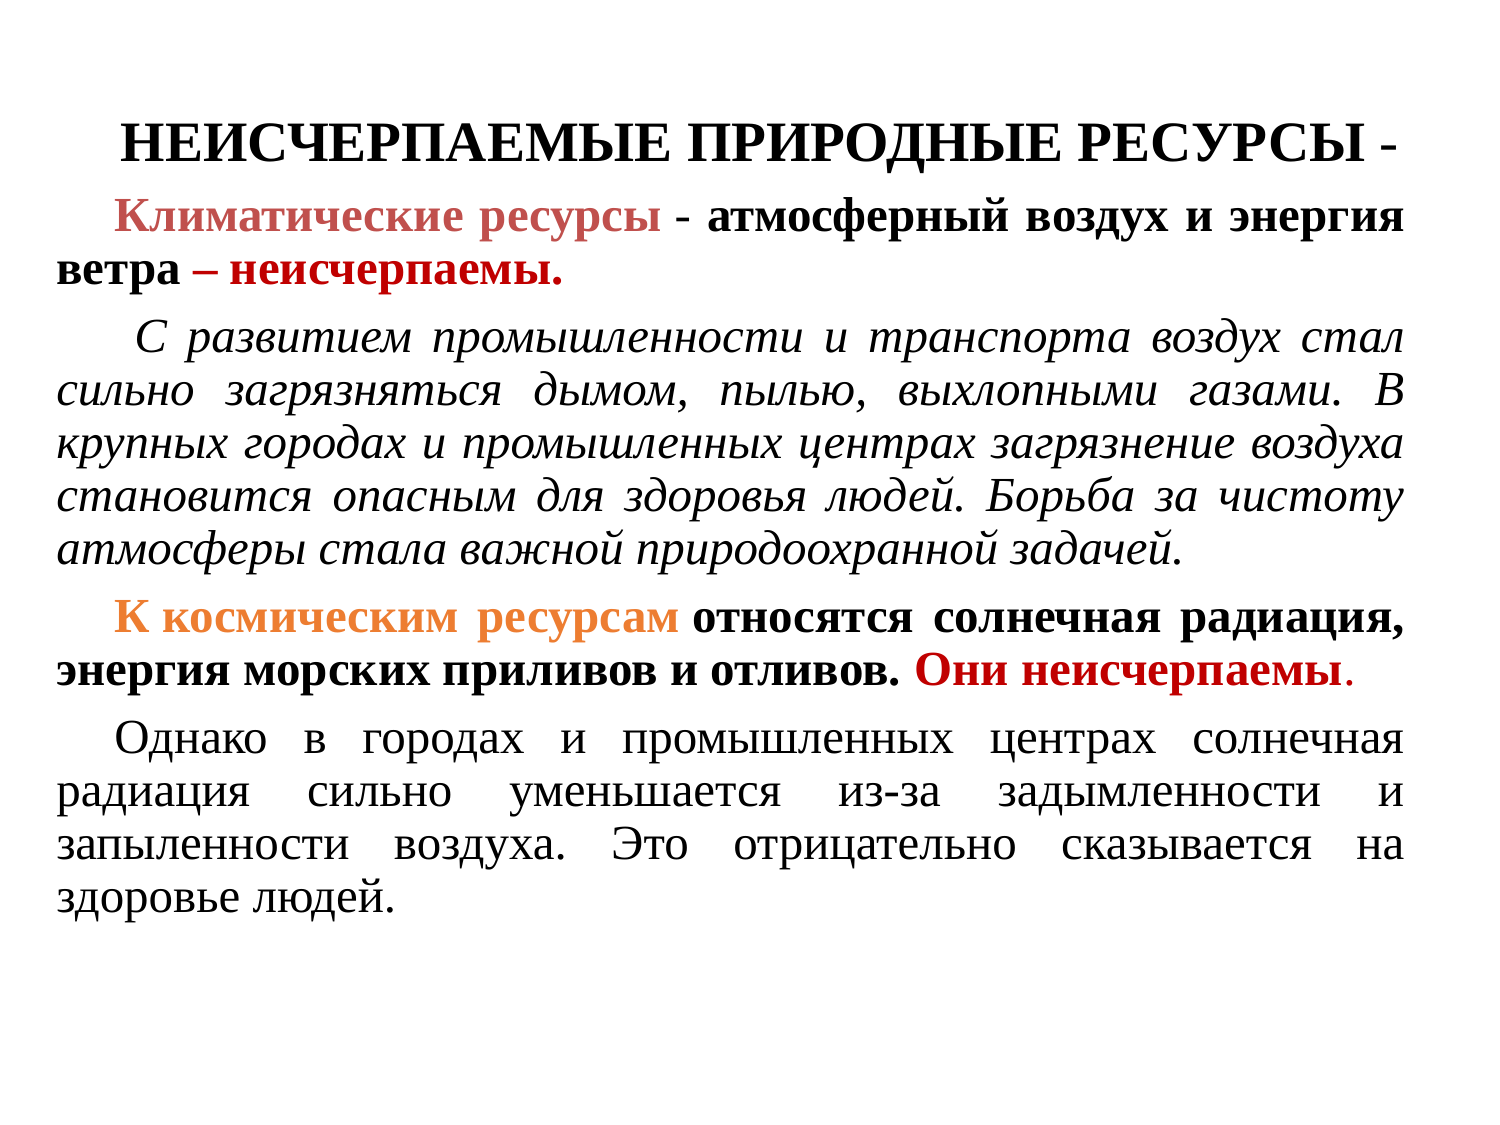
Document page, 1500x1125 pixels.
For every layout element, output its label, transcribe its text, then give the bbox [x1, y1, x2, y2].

list НЕИСЧЕРПАЕМЫЕ ПРИРОДНЫЕ РЕСУРСЫ - Климатические ресурсы - атмосферный воздух и энергия ветра – неисчерпаемы. С развитием промышленности и транспорта воздух стал сильно загрязняться дымом, пылью, выхлопными газами. В крупных городах и промышленных центрах загрязнение воздуха становится опасным для здоровья людей. Борьба за чистоту атмосферы стала важной природоохранной задачей. К космическим ресурсам относятся солнечная радиация, энергия морских приливов и отливов. Они неисчерпаемы. Однако в городах и промышленных центрах солнечная радиация сильно уменьшается из-за задымленности и запыленности воздуха. Это отрицательно сказывается на здоровье людей. [41, 31, 1421, 1094]
